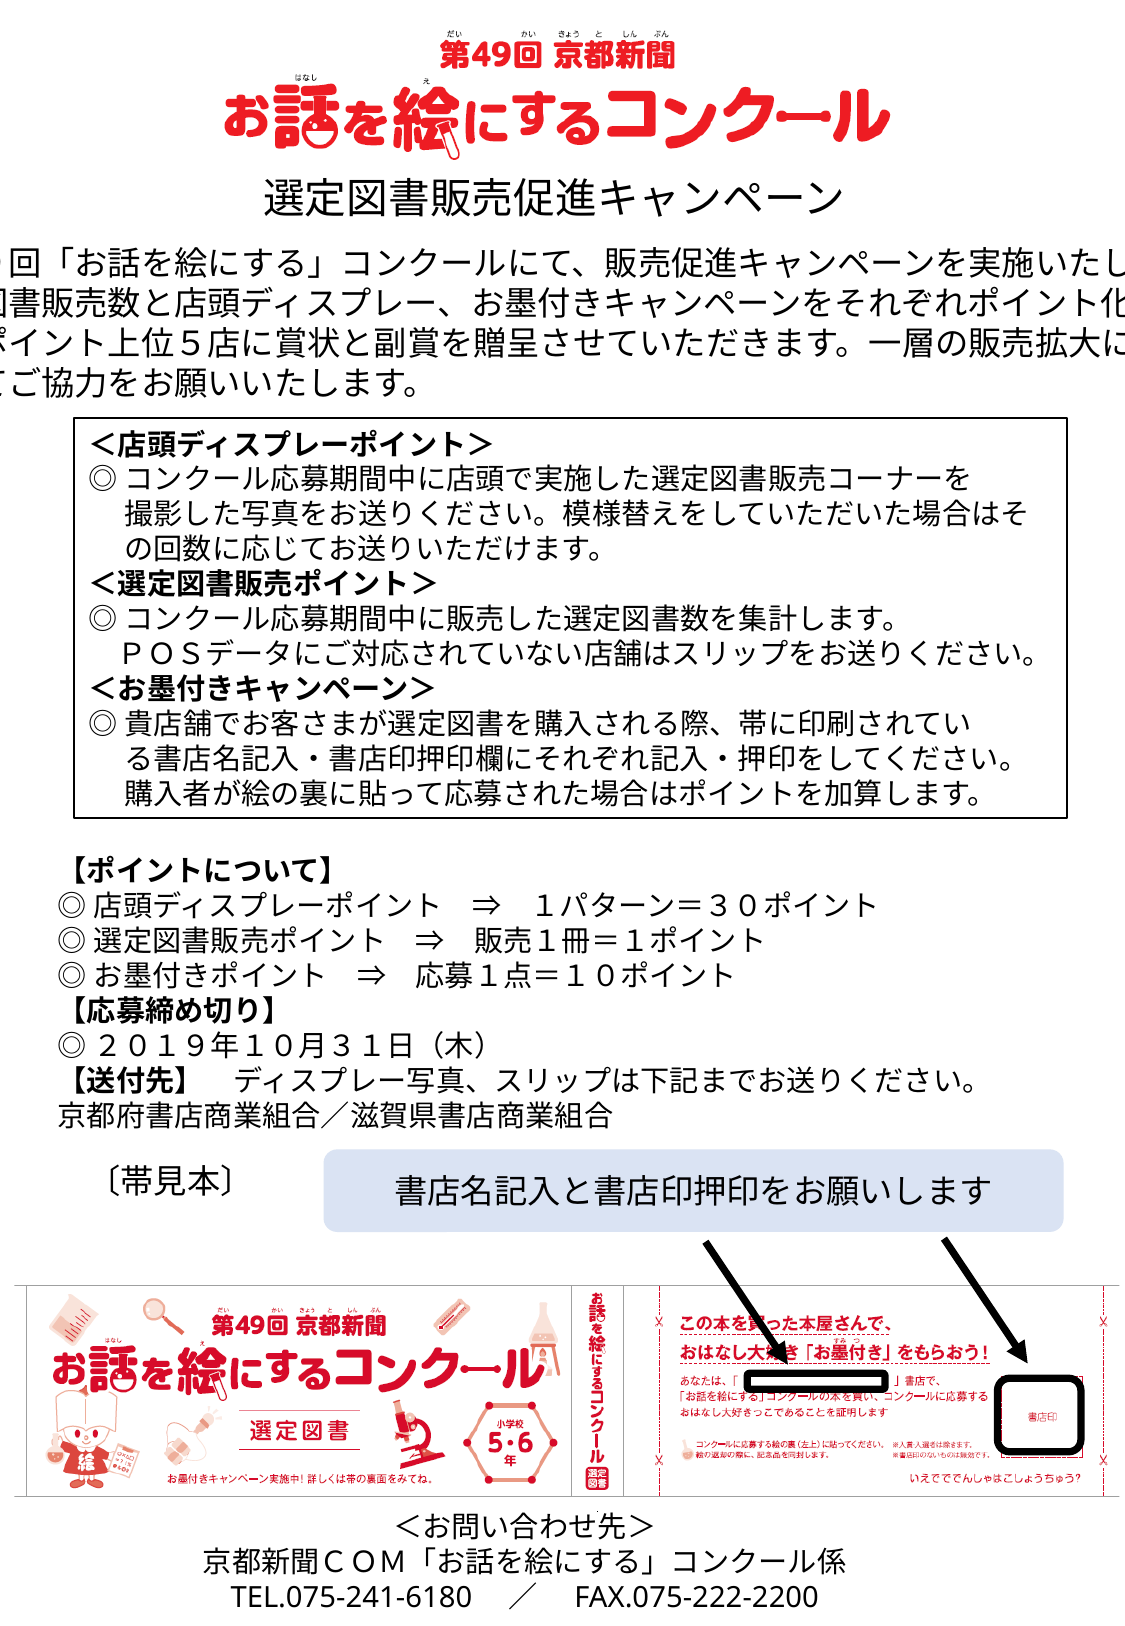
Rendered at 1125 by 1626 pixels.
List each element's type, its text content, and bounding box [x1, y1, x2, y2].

text_box 第４９回「お話を絵にする」コンクールにて、販売促進キャンペーンを実施いたします。 選定図書販売数と店頭ディスプレー、お墨付きキャンペーンをそれぞれポイント化し、 合計ポイント上位５店に賞状と副賞を贈呈させていただきます。一層の販売拡大に 向けてご協力をお願いいたします。 [0, 234, 1125, 410]
text_box 書店名記入と書店印押印をお願いします [322, 1148, 1065, 1234]
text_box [705, 1241, 788, 1365]
text_box ＜店頭ディスプレーポイント＞ ◎コンクール応募期間中に店頭で実施した選定図書販売コーナーを 撮影した写真をお送りください。模様替えをしていただいた場合はそ の回数に応じてお送りいただけます。 ＜選定図書販売ポイント＞ ◎コンクール応募期間中に販売した選定図書数を集計します。 ＰＯＳデータにご対応されていない店舗はスリップをお送りください。 ＜お墨付きキャンペーン＞ ◎貴店舗でお客さまが選定図書を購入される際、帯に印刷されてい る書店名記入・書店印押印欄にそれぞれ記入・押印をしてください。 購入者が絵の裏に貼って応募された場合はポイントを加算します。 [73, 418, 1068, 818]
text_box 〔帯見本〕 [72, 1153, 269, 1208]
text_box ＜お問い合わせ先＞ 京都新聞ＣＯＭ「お話を絵にする」コンクール係 TEL.075-241-6180 ／ FAX.075-222-2200 [188, 1512, 862, 1621]
text_box 選定図書販売促進キャンペーン [248, 171, 861, 230]
text_box 【ポイントについて】 ◎店頭ディスプレーポイント ⇒ １パターン＝３０ポイント ◎選定図書販売ポイント ⇒ 販売１冊＝１ポイント ◎お墨付きポイント ⇒ 応募１点＝１０ポイント 【応募締め切り】 ◎２０１９年１０月３１日（木） 【送付先】 ディスプレー写真、スリップは下記までお送りください。 京都府書店商業組合／滋賀県書店商業組合 [42, 844, 1007, 1140]
picture [14, 1274, 1120, 1512]
picture [210, 12, 899, 171]
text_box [943, 1238, 1028, 1364]
